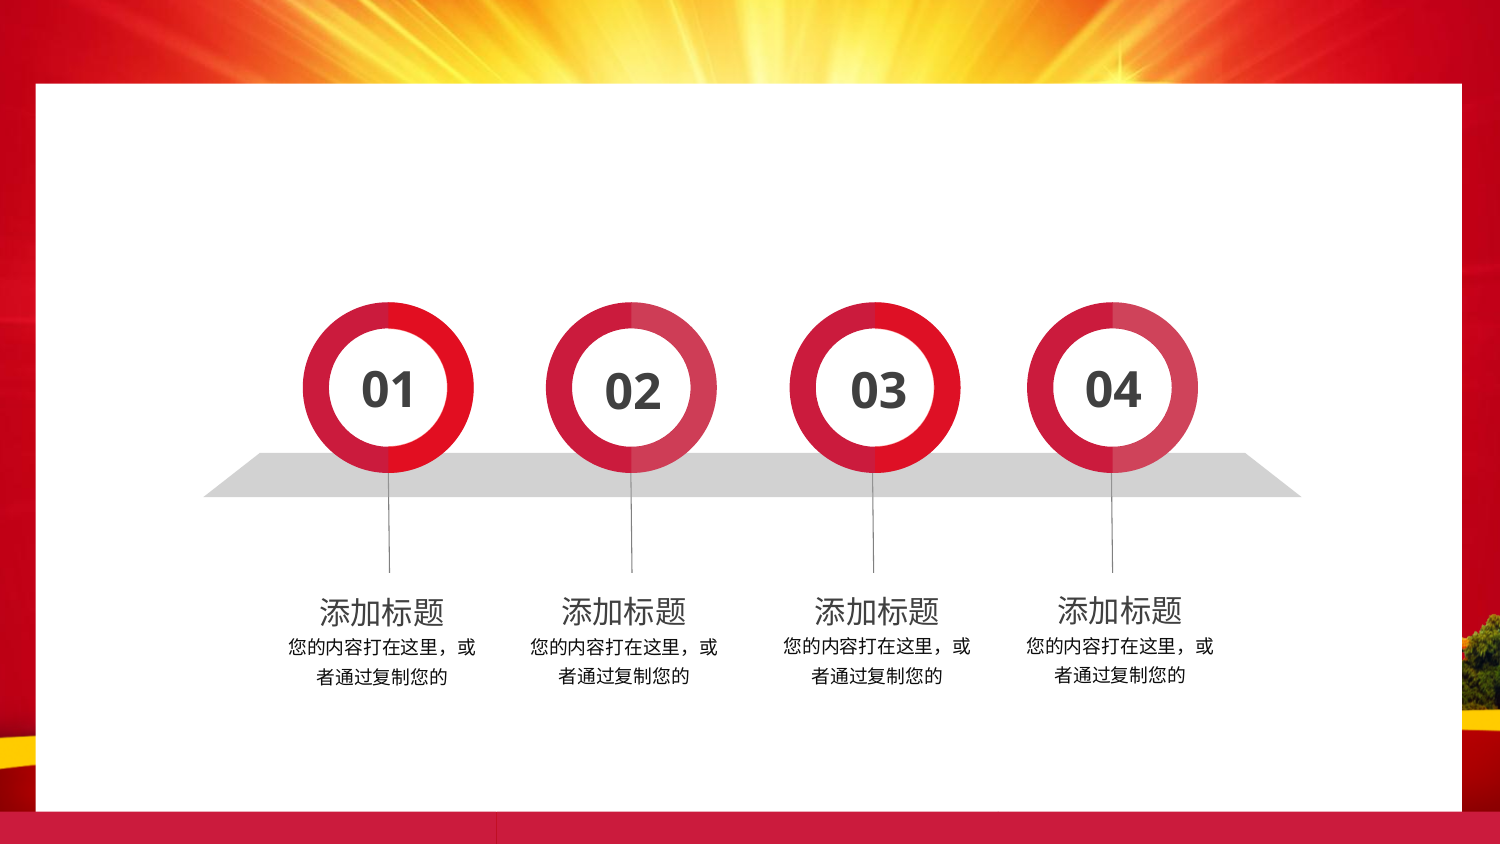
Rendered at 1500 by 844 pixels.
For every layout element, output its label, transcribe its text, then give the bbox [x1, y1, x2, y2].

text_box 您的内容打在这里，或者通过复制您的 [515, 631, 734, 694]
text_box [874, 452, 1111, 498]
text_box [390, 452, 630, 498]
text_box 您的内容打在这里，或者通过复制您的 [1011, 630, 1230, 693]
text_box [496, 811, 997, 844]
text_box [1027, 302, 1198, 473]
text_box 添加标题 [1011, 572, 1230, 630]
text_box [1113, 452, 1302, 498]
text_box 添加标题 [272, 574, 492, 631]
text_box [0, 811, 496, 844]
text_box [789, 302, 961, 473]
text_box 添加标题 [515, 573, 734, 631]
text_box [302, 302, 474, 473]
text_box [997, 811, 1500, 844]
picture [0, 0, 1500, 811]
text_box 您的内容打在这里，或者通过复制您的 [272, 631, 492, 694]
text_box [632, 452, 872, 498]
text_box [545, 302, 717, 473]
text_box 添加标题 [768, 573, 987, 630]
text_box 您的内容打在这里，或者通过复制您的 [768, 630, 987, 693]
text_box [203, 452, 388, 498]
